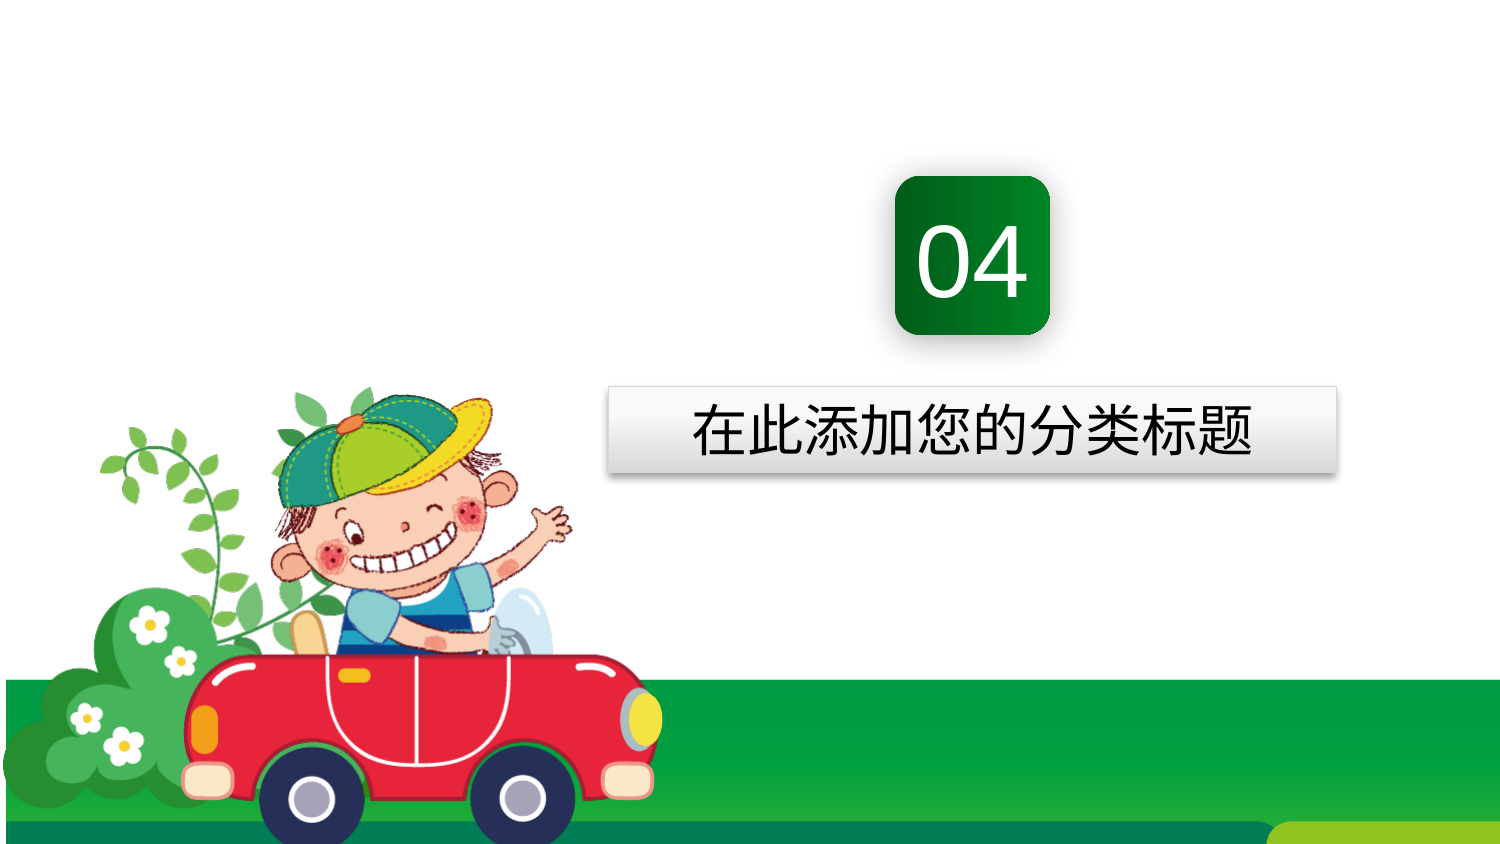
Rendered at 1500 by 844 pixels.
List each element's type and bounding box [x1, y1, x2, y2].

text_box [880, 175, 1065, 336]
text_box [3, 386, 1500, 844]
